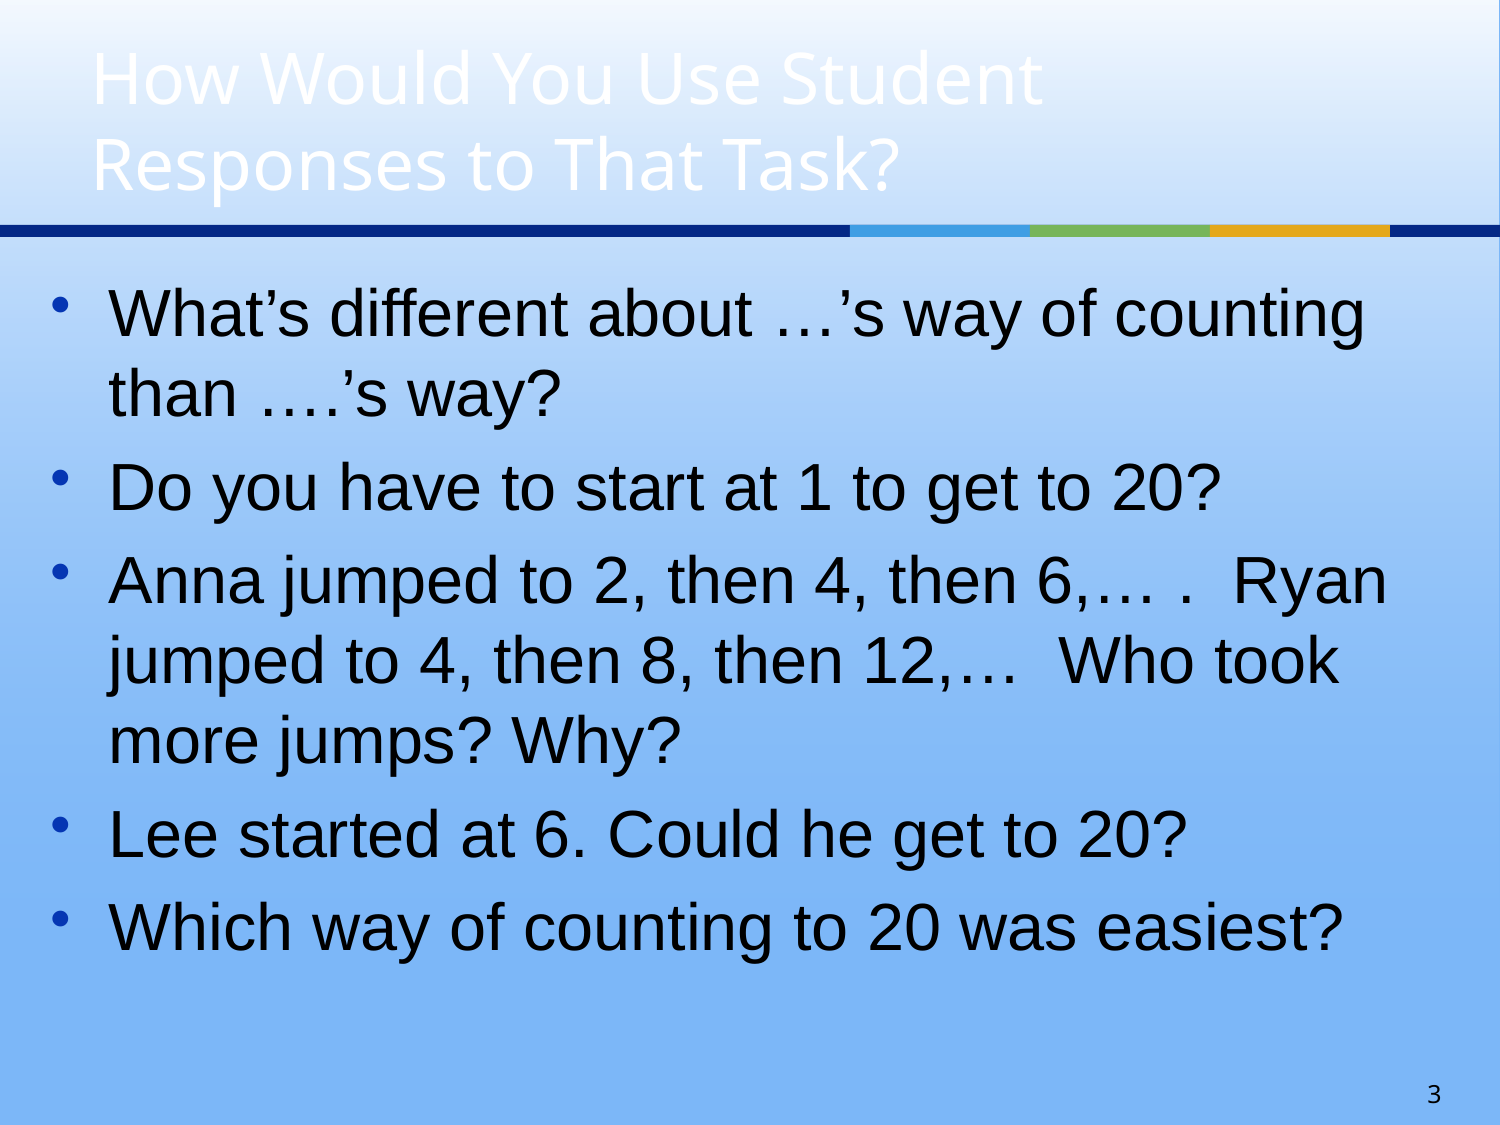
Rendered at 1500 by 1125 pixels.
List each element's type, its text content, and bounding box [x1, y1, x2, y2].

title How Would You Use Student Responses to That Task? [75, 24, 1425, 213]
text_box What’s different about …’s way of counting than ….’s way? Do you have to start at 1 to get to 20? Anna jumped to 2, then 4, then 6,… . Ryan jumped to 4, then 8, then 12,… Who took more jumps? Why? Lee started at 6. Could he get to 20? Which way of counting to 20 was easiest? [37, 262, 1463, 1063]
slide_number 3 [1412, 1065, 1500, 1125]
